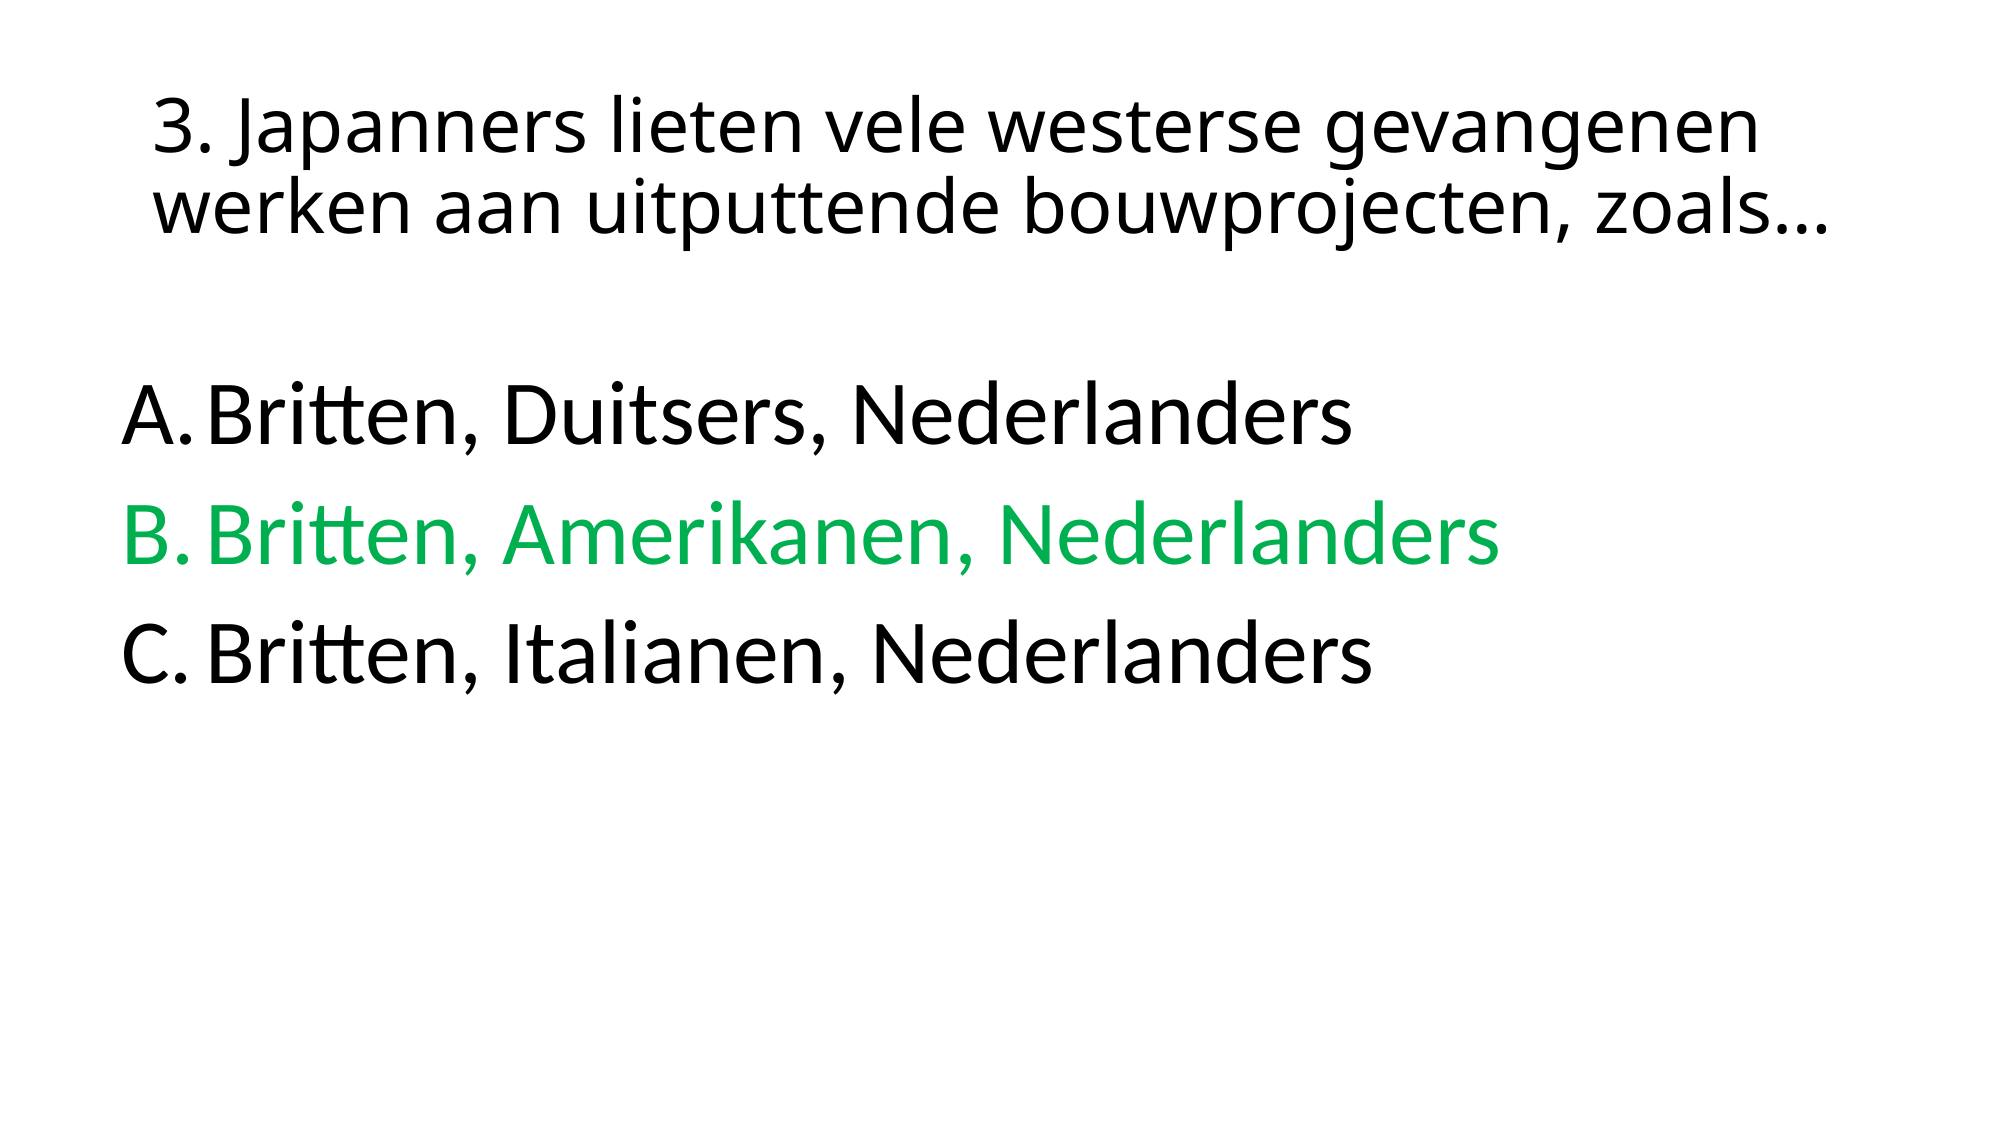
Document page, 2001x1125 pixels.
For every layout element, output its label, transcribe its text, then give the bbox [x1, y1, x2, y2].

title 3. Japanners lieten vele westerse gevangenen werken aan uitputtende bouwprojecten, zoals… [137, 59, 1863, 278]
list Britten, Duitsers, Nederlanders Britten, Amerikanen, Nederlanders Britten, Italianen, Nederlanders [106, 357, 1832, 840]
